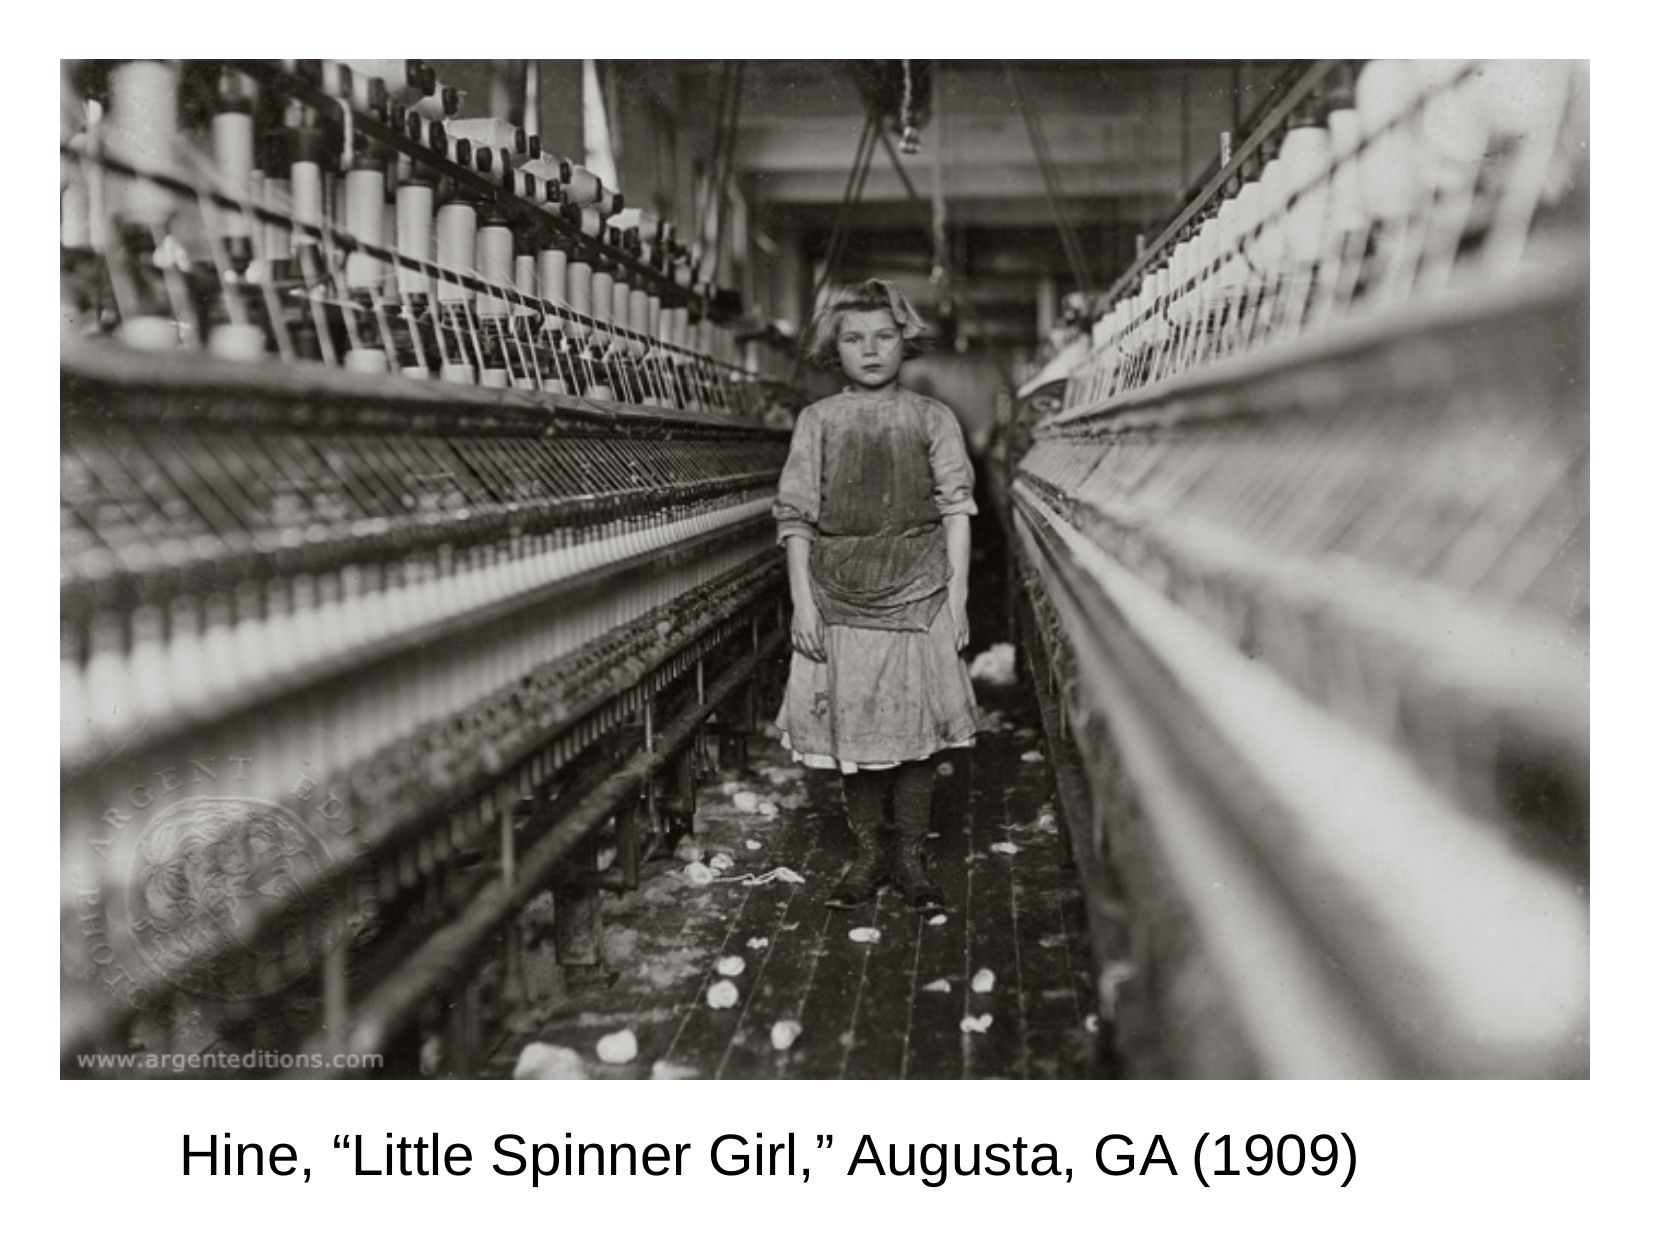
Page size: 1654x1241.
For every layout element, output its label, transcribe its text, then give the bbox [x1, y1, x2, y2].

picture [59, 59, 1591, 1081]
text_box Hine, “Little Spinner Girl,” Augusta, GA (1909) [164, 1109, 1530, 1196]
